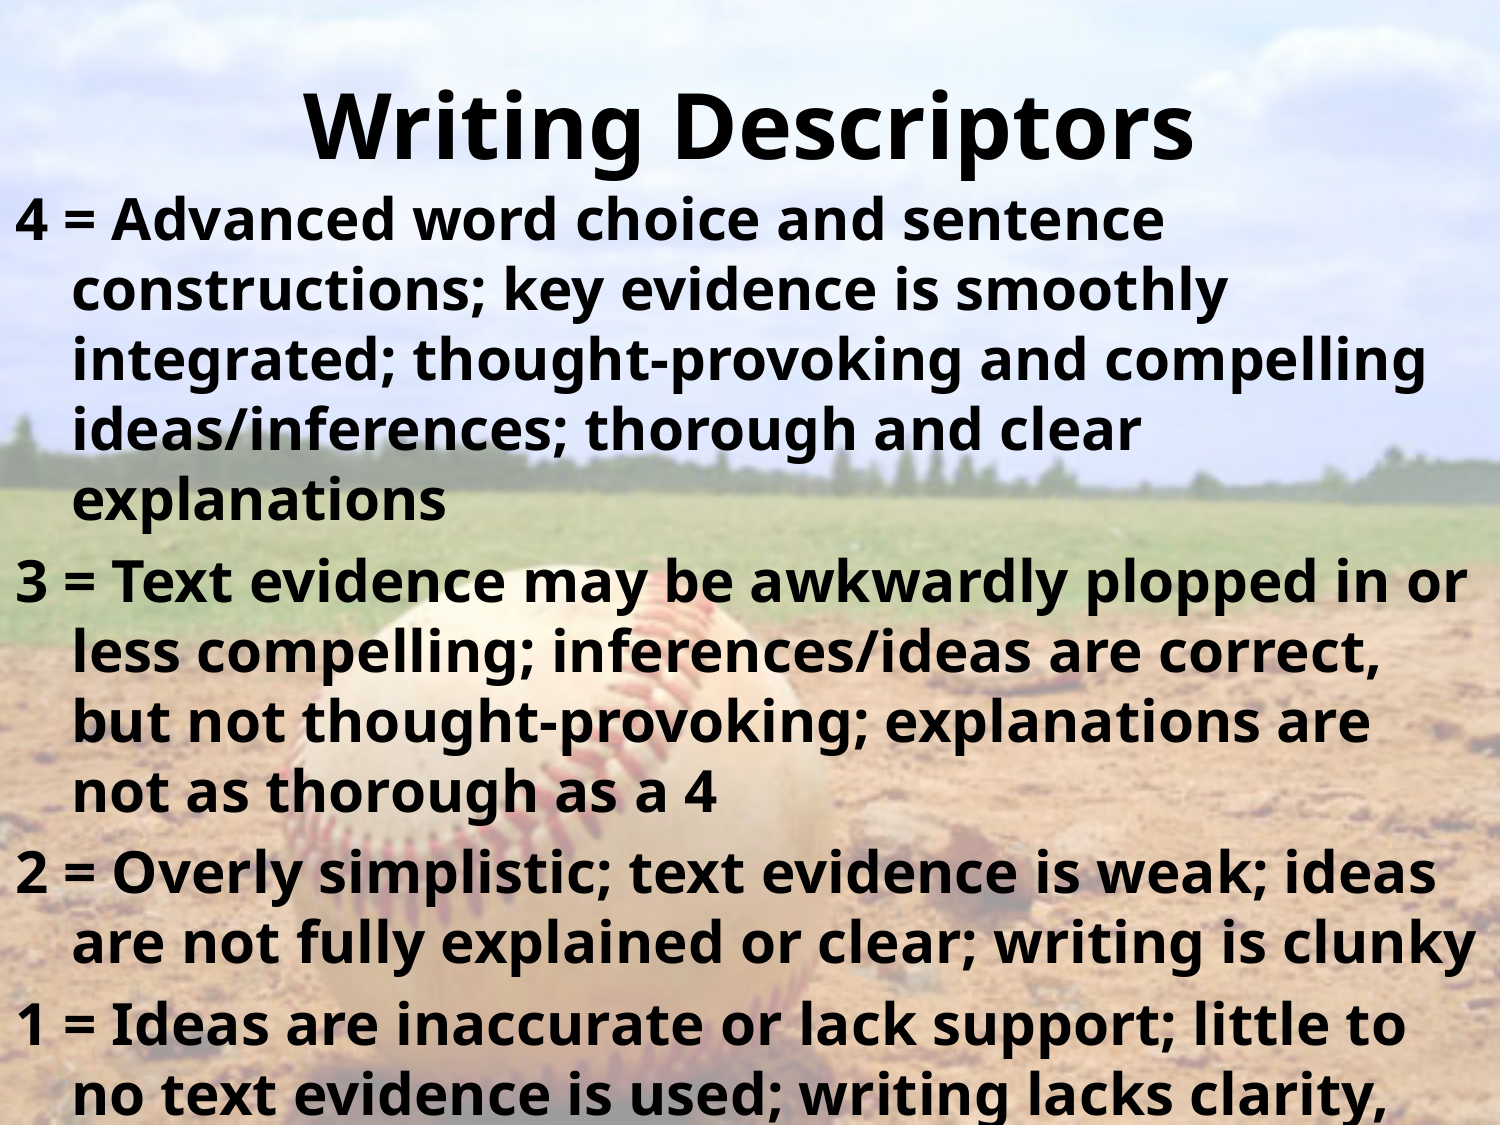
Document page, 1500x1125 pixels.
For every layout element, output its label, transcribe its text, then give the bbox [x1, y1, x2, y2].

title Writing Descriptors [75, 45, 1425, 174]
list 4 = Advanced word choice and sentence constructions; key evidence is smoothly integrated; thought-provoking and compelling ideas/inferences; thorough and clear explanations 3 = Text evidence may be awkwardly plopped in or less compelling; inferences/ideas are correct, but not thought-provoking; explanations are not as thorough as a 4 2 = Overly simplistic; text evidence is weak; ideas are not fully explained or clear; writing is clunky 1 = Ideas are inaccurate or lack support; little to no text evidence is used; writing lacks clarity, focus, and skill [0, 174, 1500, 1125]
